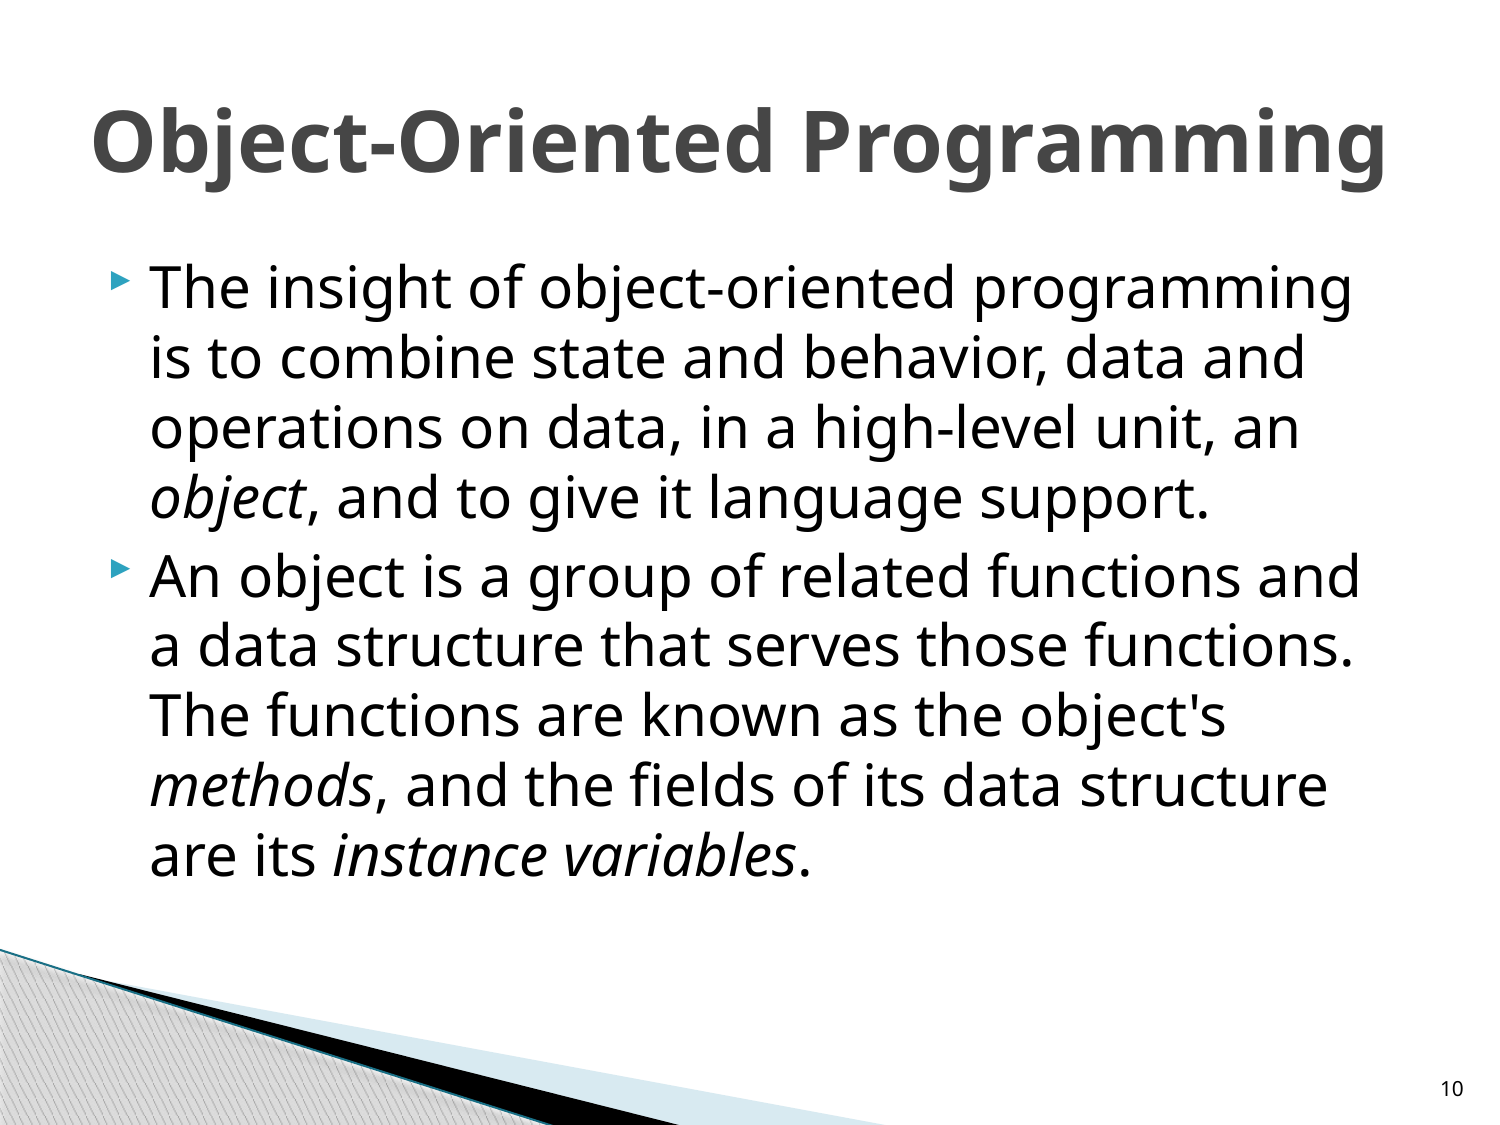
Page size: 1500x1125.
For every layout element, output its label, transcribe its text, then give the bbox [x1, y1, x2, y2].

title Object-Oriented Programming [75, 45, 1425, 233]
slide_number 10 [1418, 1051, 1479, 1112]
list The insight of object-oriented programming is to combine state and behavior, data and operations on data, in a high-level unit, an object, and to give it language support. An object is a group of related functions and a data structure that serves those functions. The functions are known as the object's methods, and the fields of its data structure are its instance variables. [75, 243, 1425, 986]
